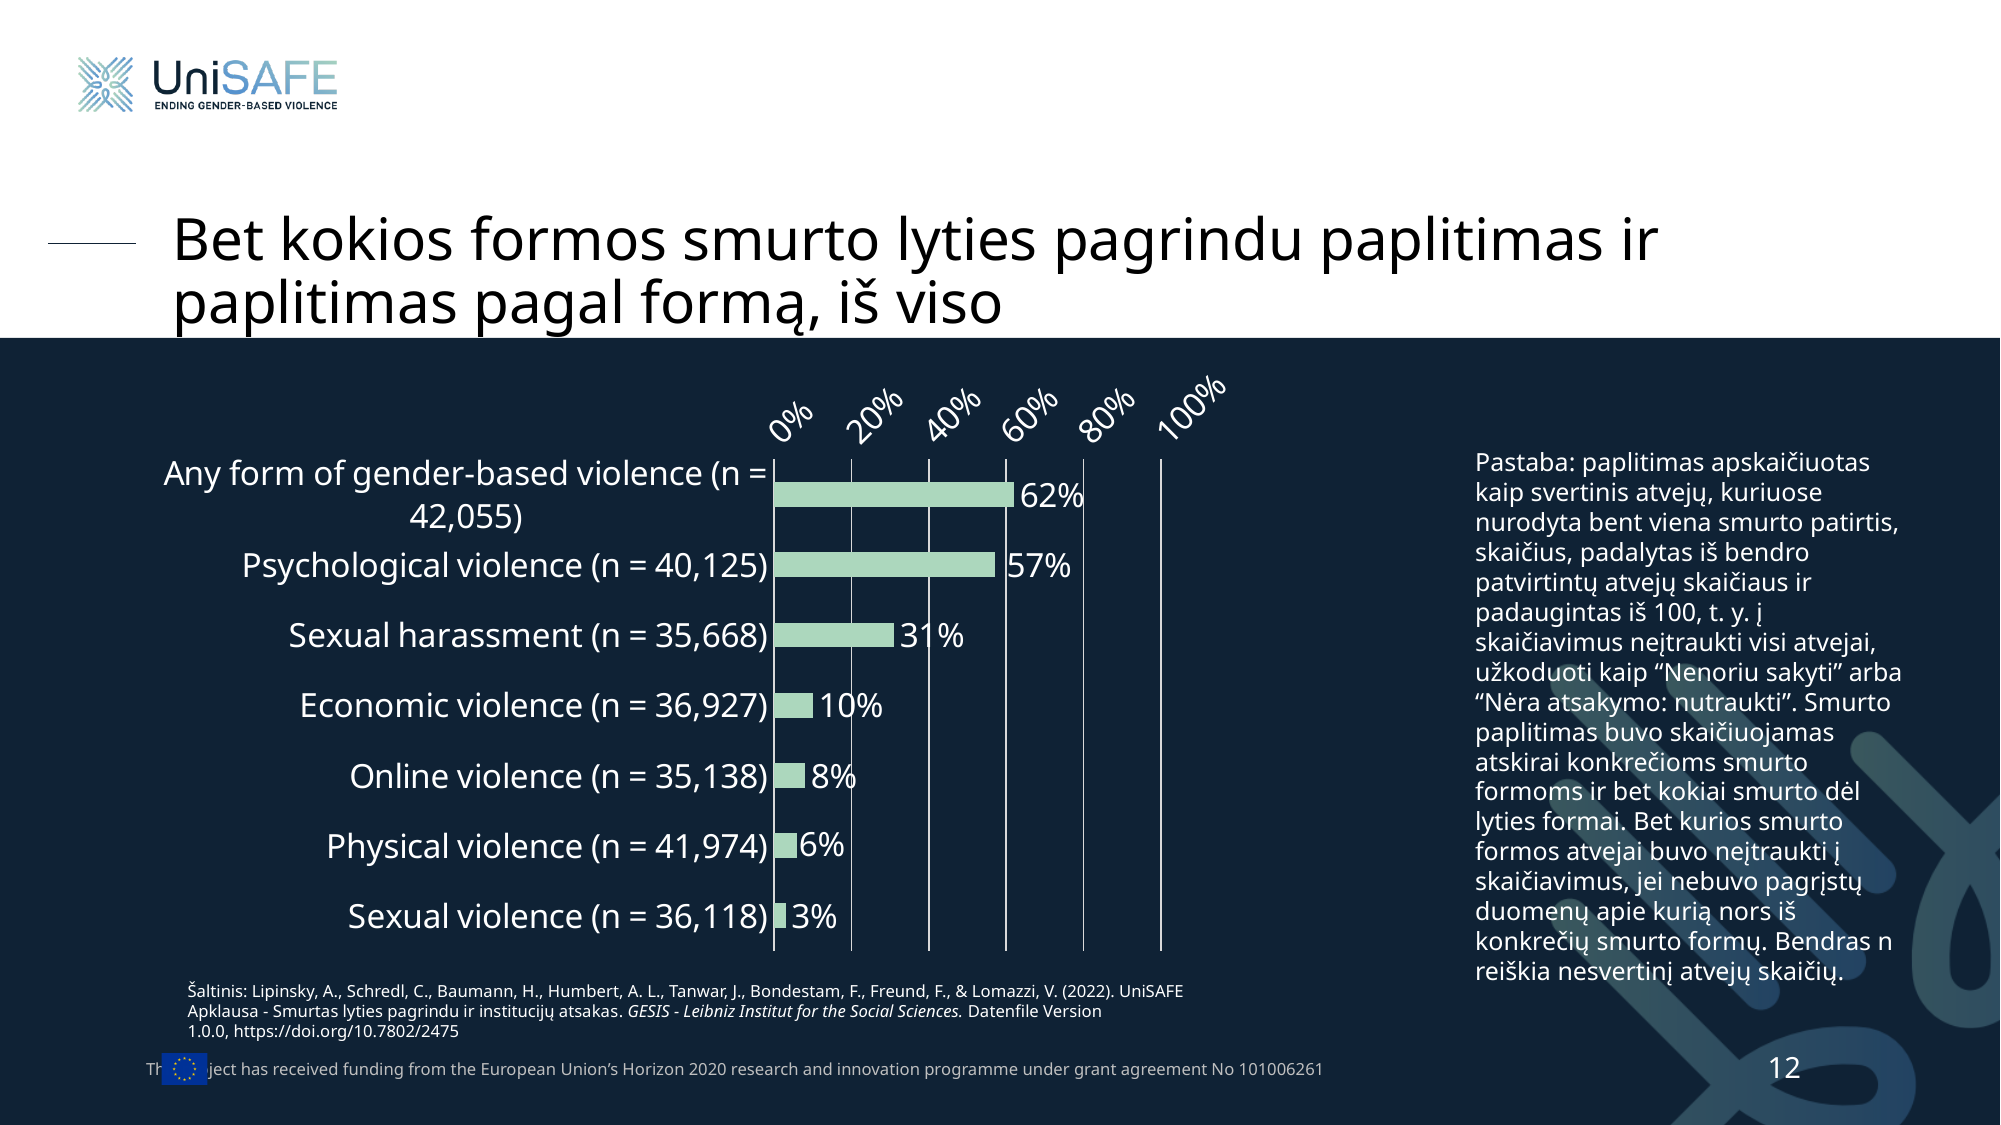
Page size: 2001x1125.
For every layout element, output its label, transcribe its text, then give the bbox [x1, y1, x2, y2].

chart [141, 351, 1258, 964]
text_box Šaltinis: Lipinsky, A., Schredl, C., Baumann, H., Humbert, A. L., Tanwar, J., Bondestam, F., Freund, F., & Lomazzi, V. (2022). UniSAFE Apklausa - Smurtas lyties pagrindu ir institucijų atsakas. GESIS - Leibniz Institut for the Social Sciences. Datenfile Version 1.0.0, https://doi.org/10.7802/2475 [172, 973, 1258, 1049]
picture [78, 57, 337, 112]
text_box Pastaba: paplitimas apskaičiuotas kaip svertinis atvejų, kuriuose nurodyta bent viena smurto patirtis, skaičius, padalytas iš bendro patvirtintų atvejų skaičiaus ir padaugintas iš 100, t. y. į skaičiavimus neįtraukti visi atvejai, užkoduoti kaip “Nenoriu sakyti” arba “Nėra atsakymo: nutraukti”. Smurto paplitimas buvo skaičiuojamas atskirai konkrečioms smurto formoms ir bet kokiai smurto dėl lyties formai. Bet kurios smurto formos atvejai buvo neįtraukti į skaičiavimus, jei nebuvo pagrįstų duomenų apie kurią nors iš konkrečių smurto formų. Bendras n reiškia nesvertinį atvejų skaičių. [1460, 439, 1927, 993]
title Bet kokios formos smurto lyties pagrindu paplitimas ir paplitimas pagal formą, iš viso [172, 179, 1828, 307]
